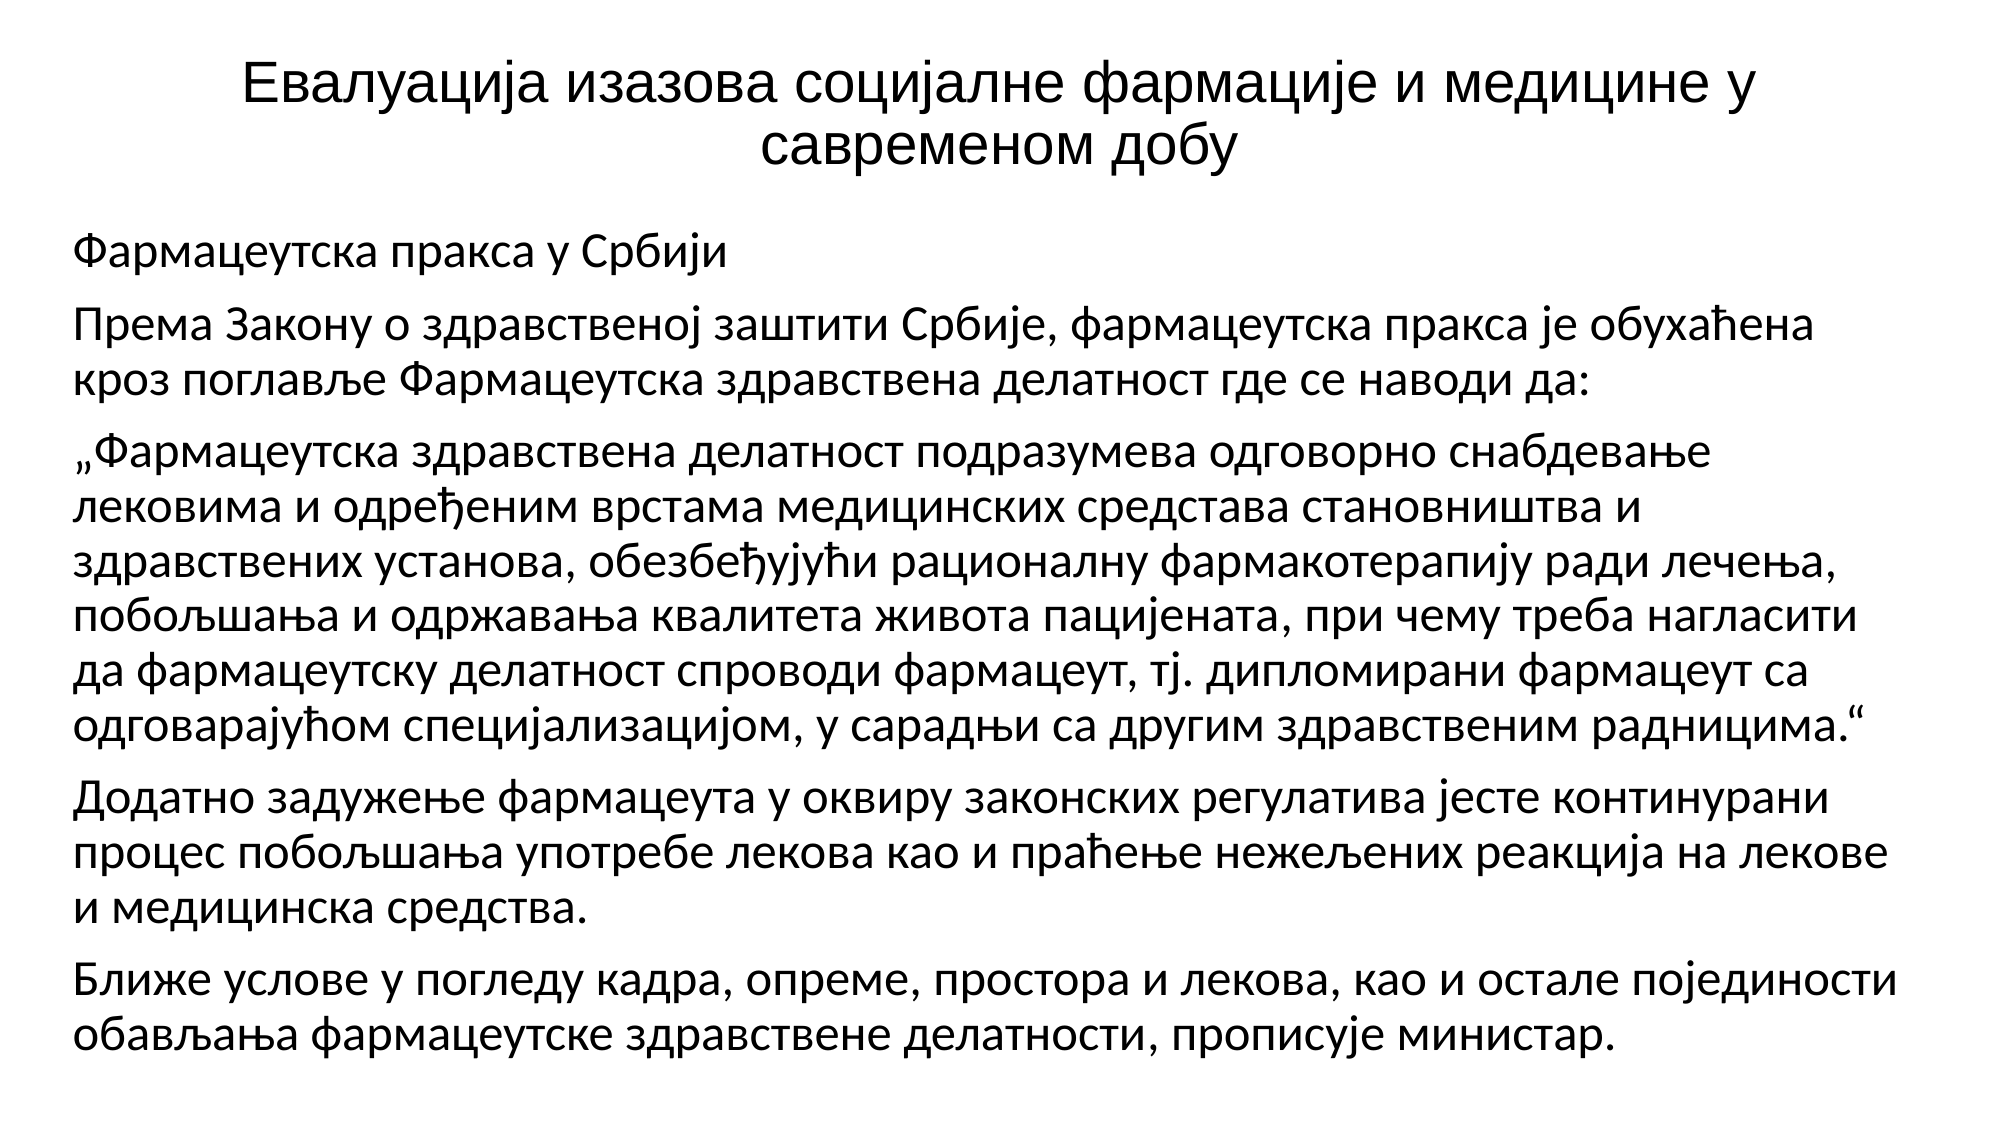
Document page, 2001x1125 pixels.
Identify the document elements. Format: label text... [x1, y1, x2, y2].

list Фармацеутска пракса у Србији Према Закону о здравственој заштити Србије, фармацеутска пракса је обухаћена кроз поглавље Фармацеутска здравствена делатност где се наводи да: „Фармацеутска здравствена делатност подразумева одговорно снабдевање лековима и одређеним врстама медицинских средстава становништва и здравствених установа, обезбеђујући рационалну фармакотерапију ради лечења, побољшања и одржавања квалитета живота пацијената, при чему треба нагласити да фармацеутску делатност спроводи фармацеут, тј. дипломирани фармацеут са одговарајућом специјализацијом, у сарадњи са другим здравственим радницима.“ Додатно задужење фармацеута у оквиру законских регулатива јесте континурани процес побољшања употребе лекова као и праћење нежељених реакција на лекове и медицинска средства. Ближе услове у погледу кадра, опреме, простора и лекова, као и остале појединости обављања фармацеутске здравствене делатности, прописује министар. [57, 216, 1932, 1093]
title Евалуација изазова социјалне фармације и медицине у савременом добу [137, 29, 1863, 200]
